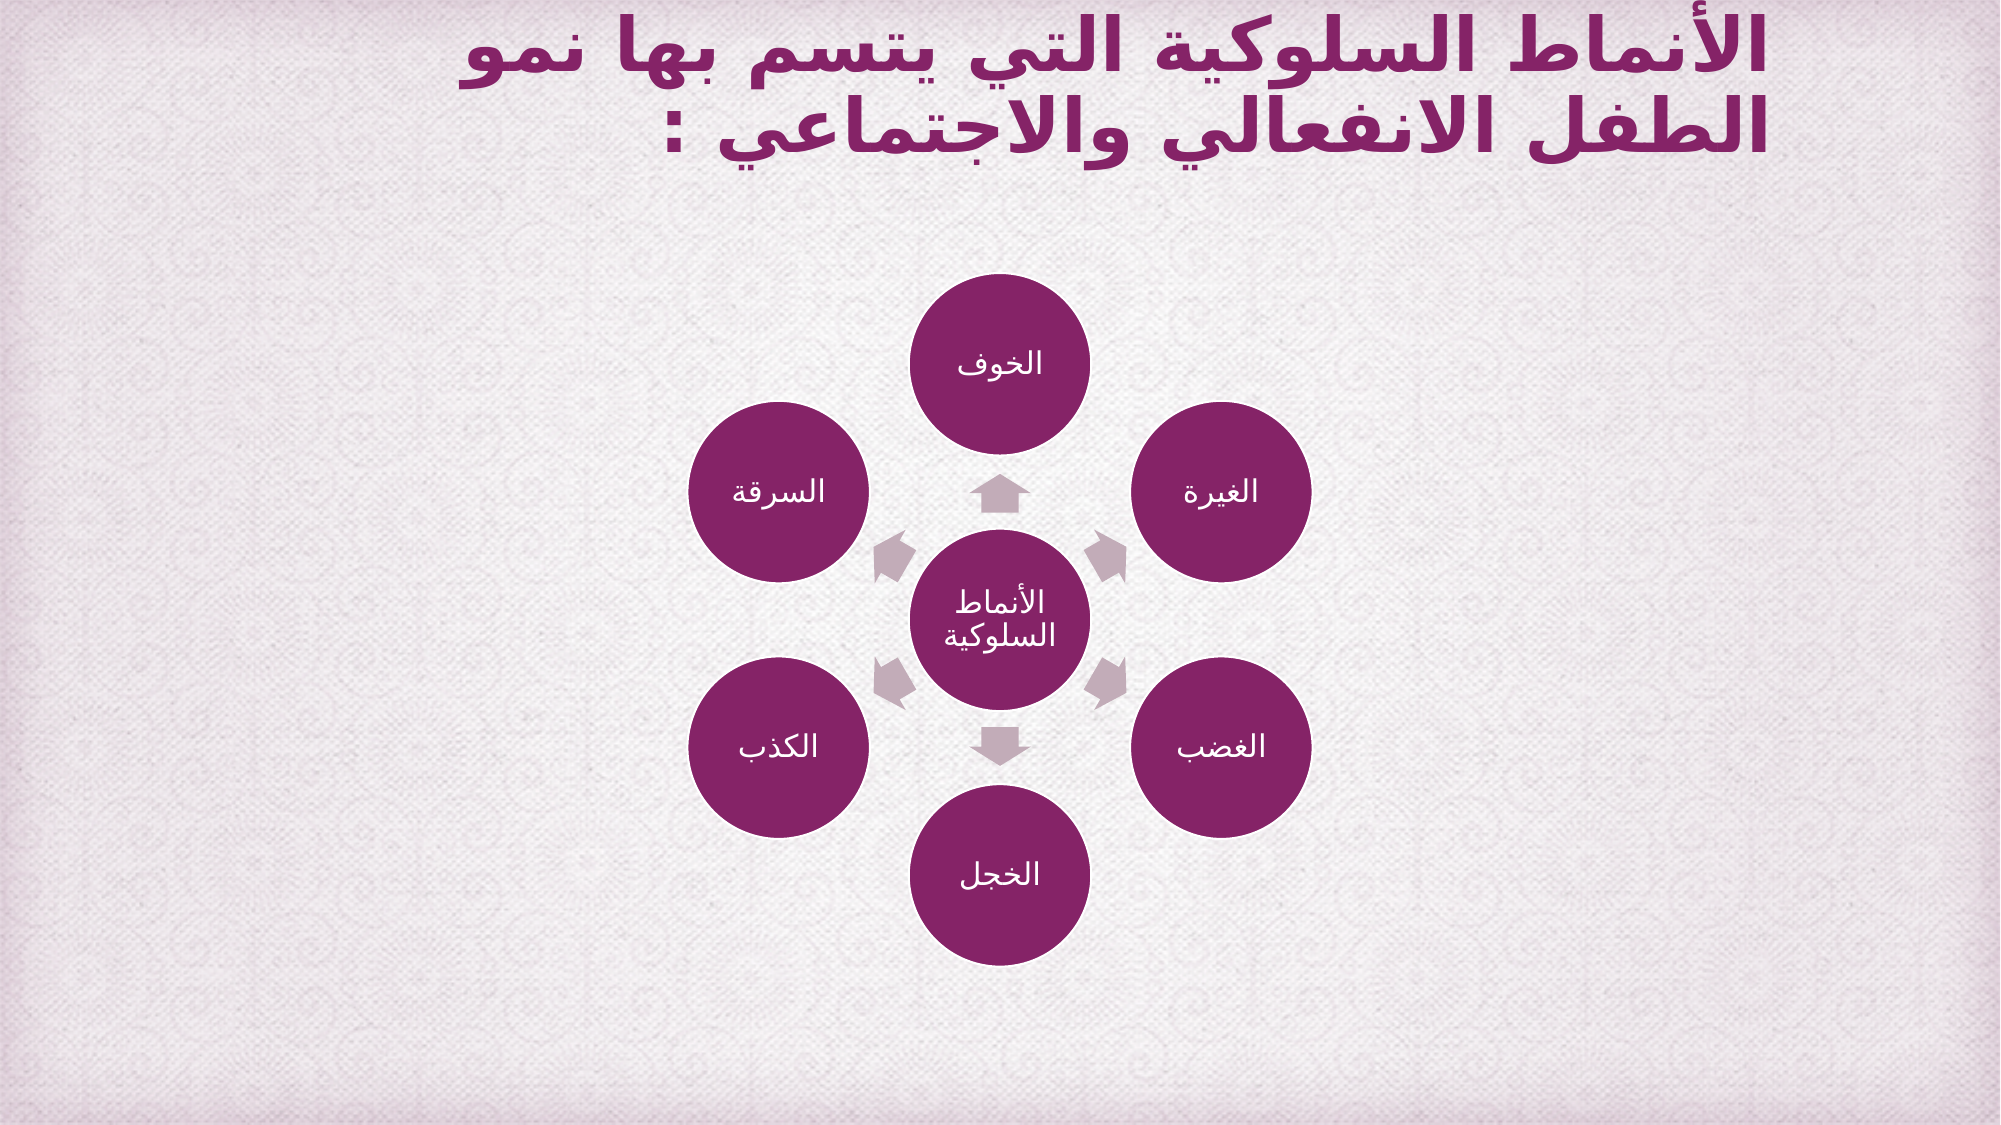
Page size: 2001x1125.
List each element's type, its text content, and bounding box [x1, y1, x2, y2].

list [624, 272, 1375, 968]
picture [0, 0, 2001, 1125]
title الأنماط السلوكية التي يتسم بها نمو الطفل الانفعالي والاجتماعي : [212, 59, 1788, 177]
